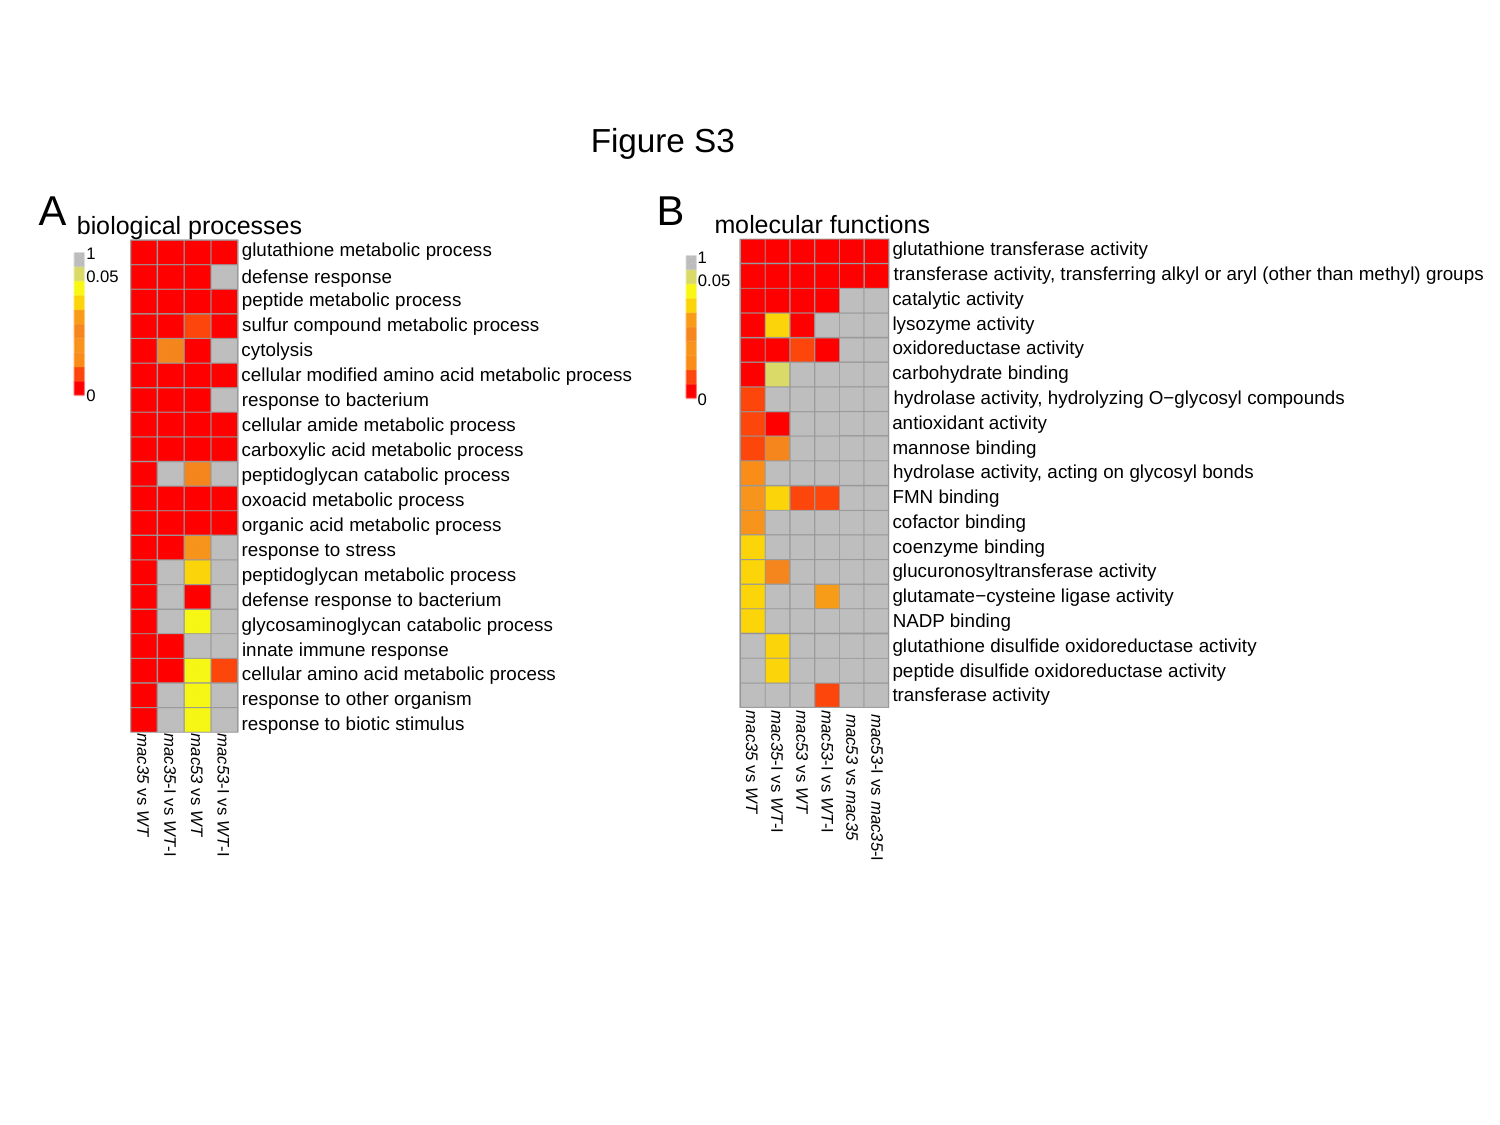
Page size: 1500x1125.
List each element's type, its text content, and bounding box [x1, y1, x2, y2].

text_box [681, 201, 1500, 878]
text_box A [23, 176, 82, 242]
text_box B [641, 176, 700, 242]
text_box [61, 202, 654, 869]
text_box Figure S3 [576, 111, 787, 167]
